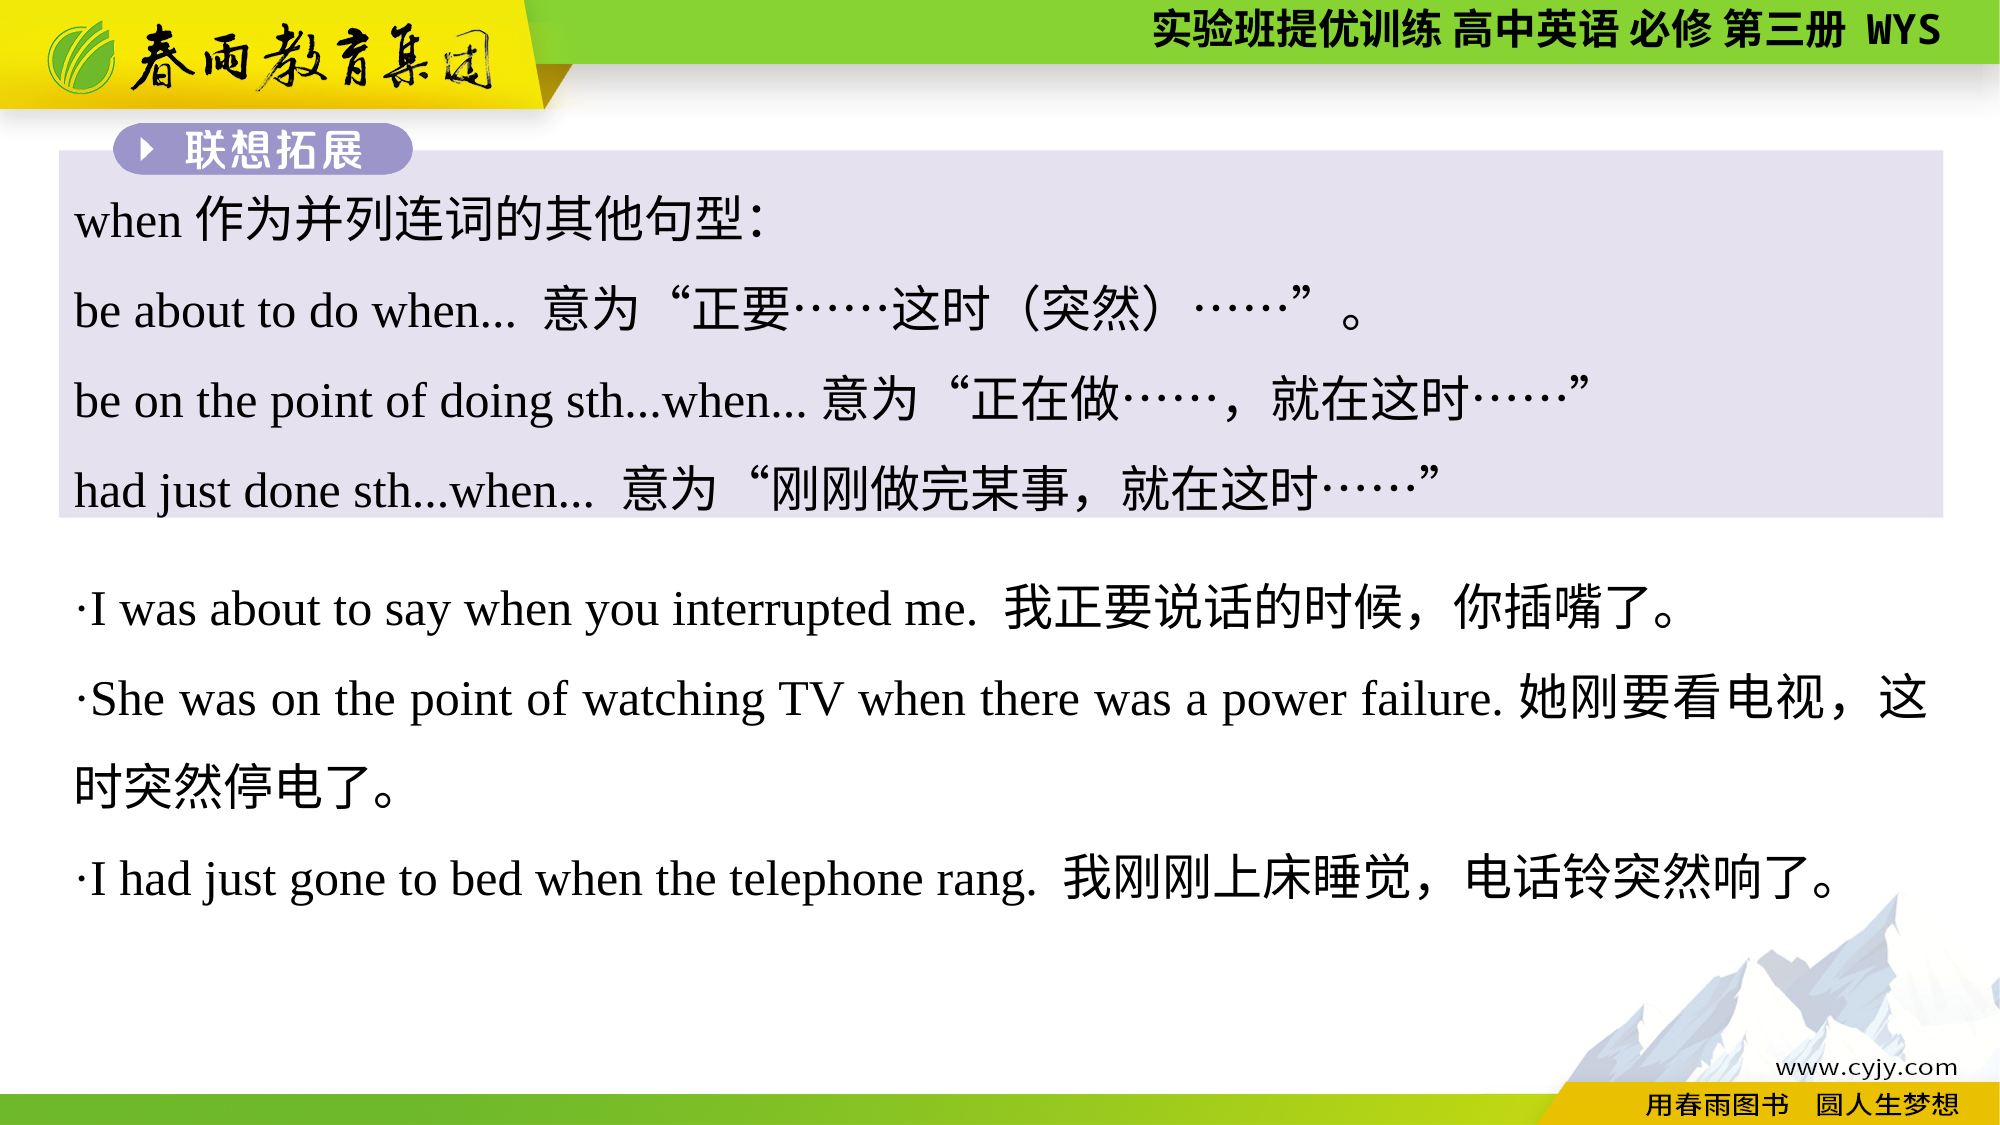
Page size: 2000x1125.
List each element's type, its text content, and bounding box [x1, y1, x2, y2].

text_box ·I was about to say when you interrupted me. 我正要说话的时候，你插嘴了。 ·She was on the point of watching TV when there was a power failure.她刚要看电视，这时突然停电了。 ·I had just gone to bed when the telephone rang. 我刚刚上床睡觉，电话铃突然响了。 [58, 538, 1944, 913]
picture [0, 0, 2000, 1125]
list when作为并列连词的其他句型： be about to do when... 意为“正要……这时（突然）……”。 be on the point of doing sth...when...意为“正在做……，就在这时……” had just done sth...when... 意为“刚刚做完某事，就在这时……” [59, 150, 1944, 518]
